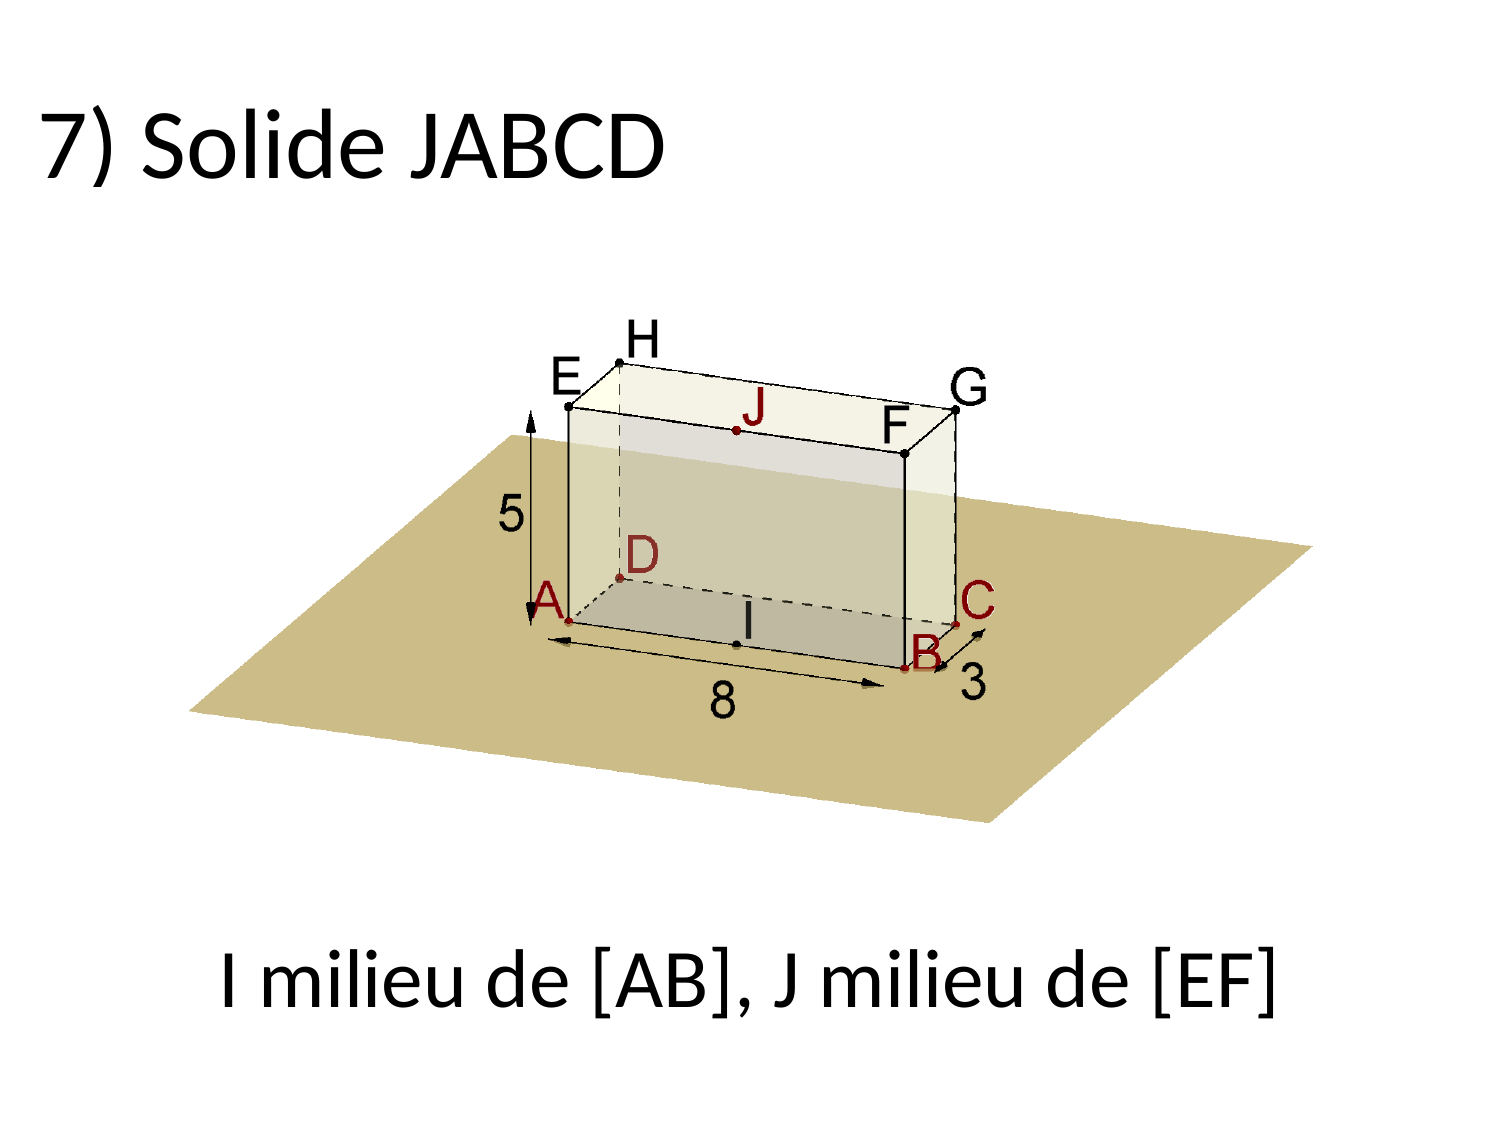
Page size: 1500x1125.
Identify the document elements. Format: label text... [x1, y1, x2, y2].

text_box I milieu de [AB], J milieu de [EF] [0, 945, 1500, 1032]
title 7) Solide JABCD [0, 45, 1500, 187]
picture [1, 187, 1498, 938]
